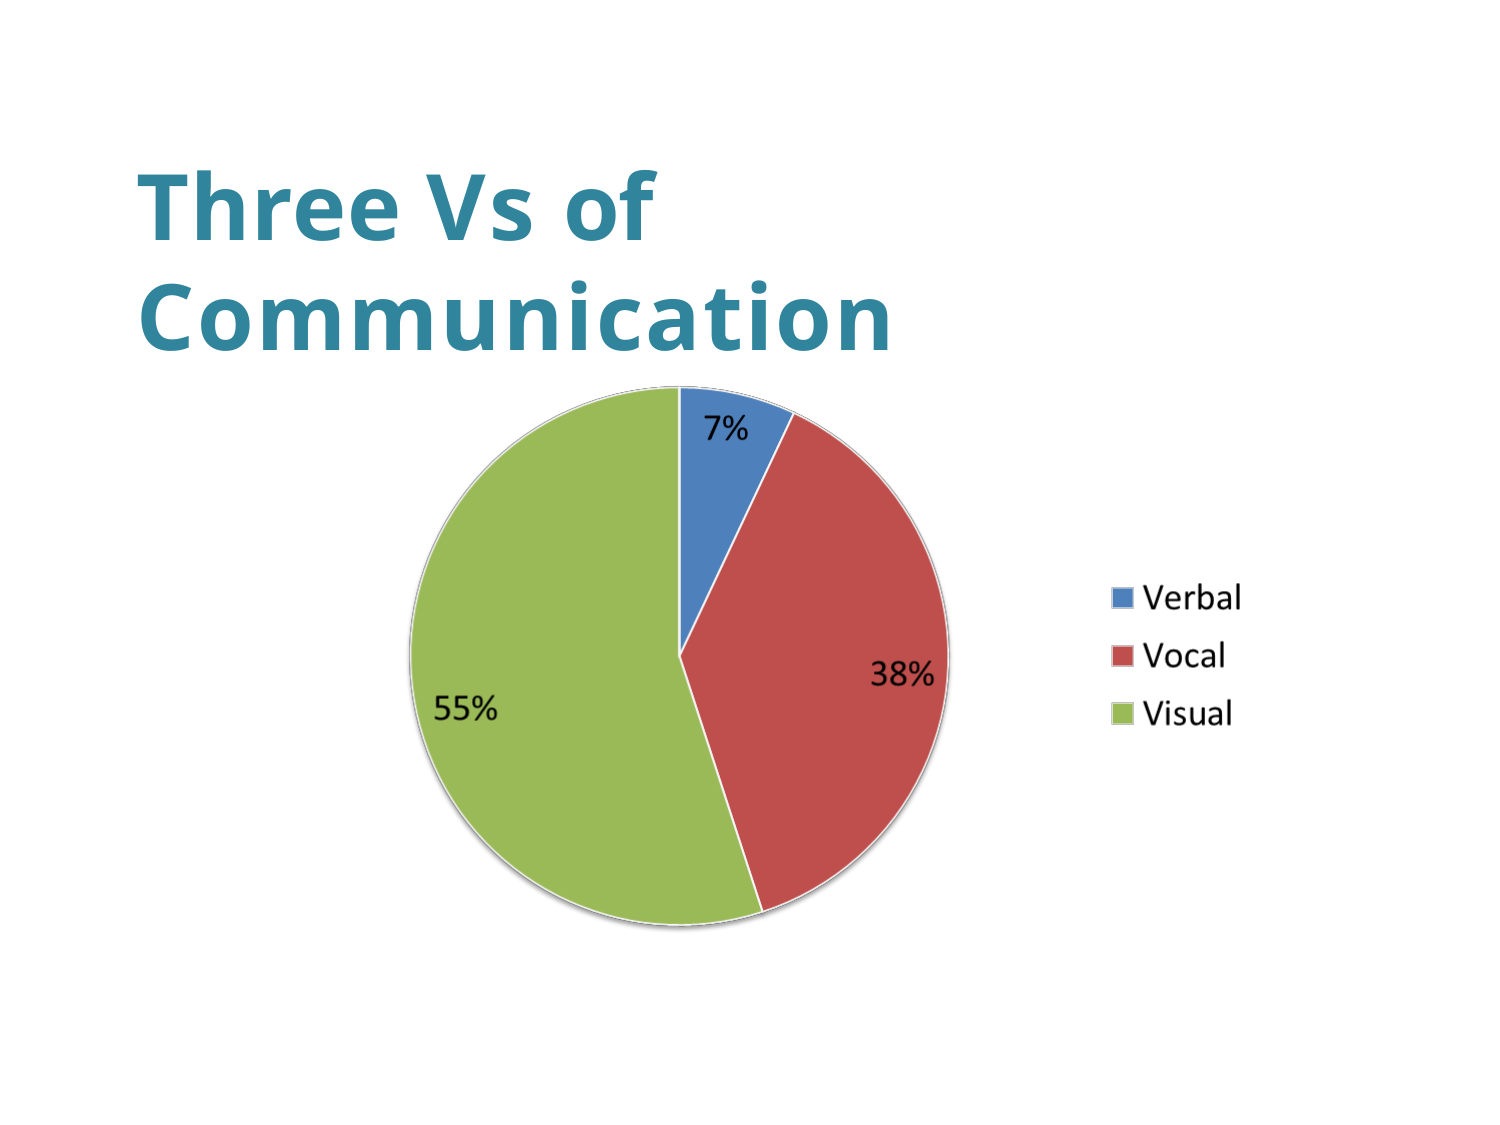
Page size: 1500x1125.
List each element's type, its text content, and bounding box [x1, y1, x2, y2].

title Three Vs of Communication [134, 146, 1346, 369]
text_box [253, 369, 1271, 998]
